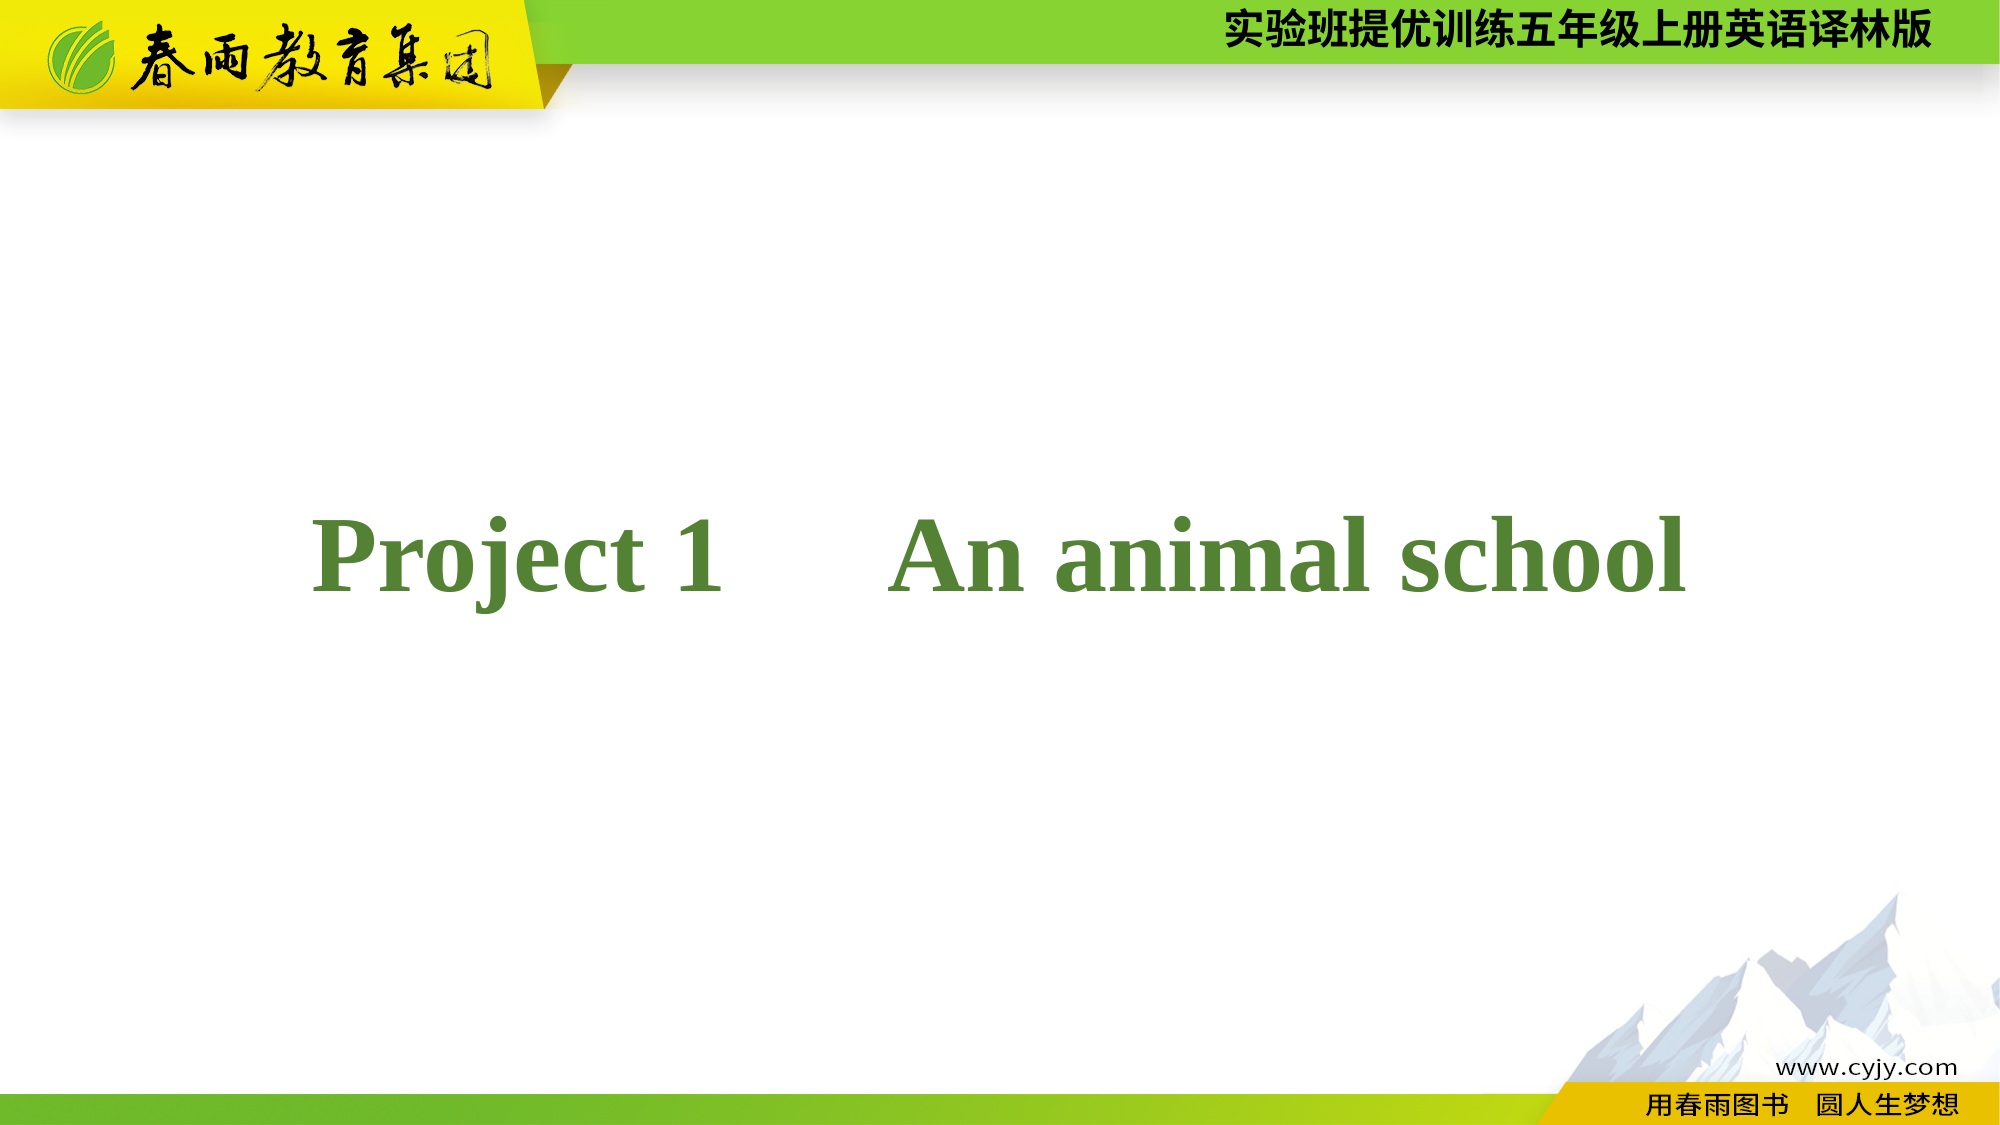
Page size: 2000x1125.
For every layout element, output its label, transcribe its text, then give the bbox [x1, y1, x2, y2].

text_box Project 1 An animal school [0, 410, 2000, 621]
picture [0, 0, 2000, 410]
picture [0, 621, 2000, 1125]
